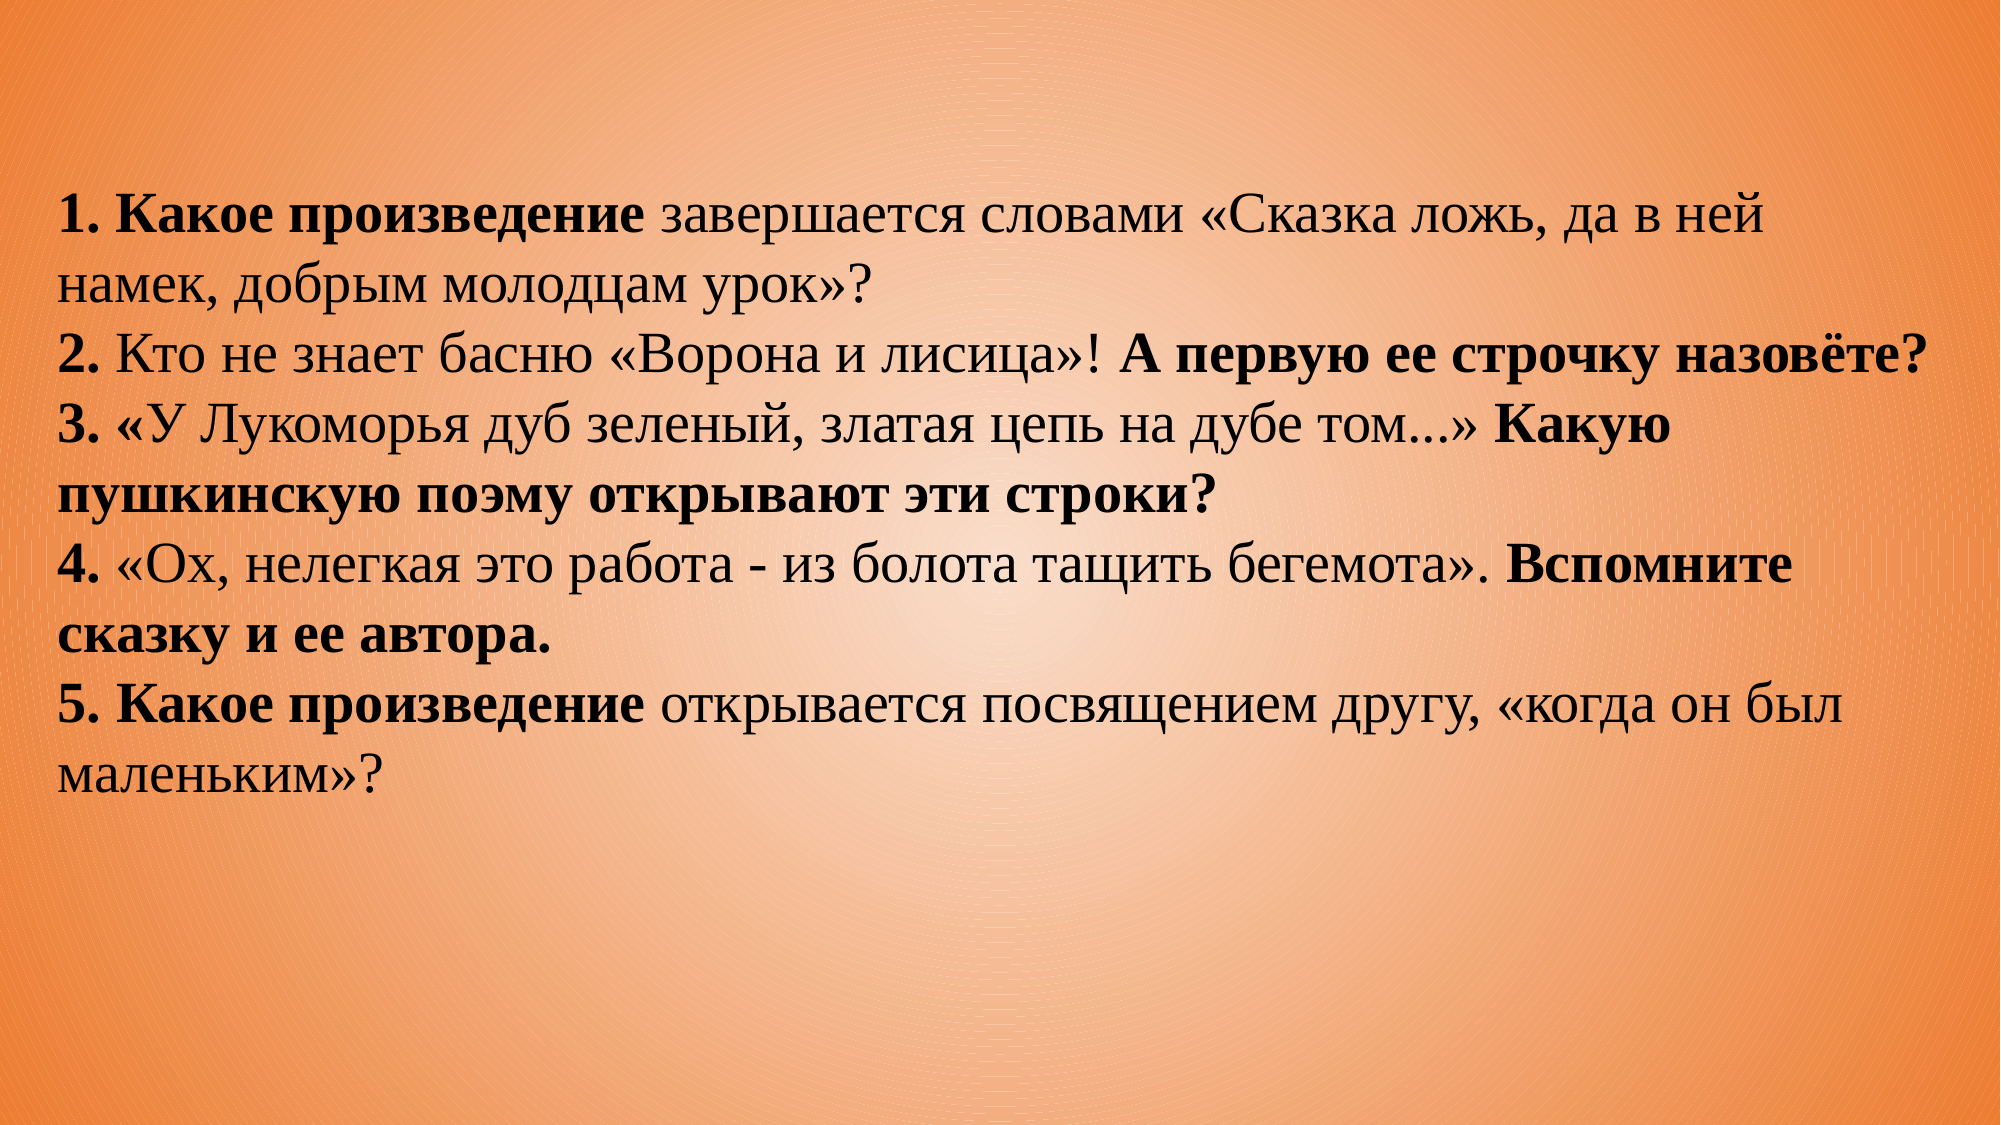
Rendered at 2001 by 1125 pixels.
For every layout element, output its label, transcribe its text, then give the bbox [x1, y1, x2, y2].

list 1. Какое произведение завершается словами «Сказка ложь, да в ней намек, добрым молодцам урок»? 2. Кто не знает басню «Ворона и лисица»! А первую ее строчку назовёте? 3. «У Лукоморья дуб зеленый, златая цепь на дубе том...» Какую пушкинскую поэму открывают эти строки? 4. «Ох, нелегкая это работа - из болота тащить бегемота». Вспомните сказку и ее автора. 5. Какое произведение открывается посвящением другу, «когда он был маленьким»? [42, 166, 1955, 1014]
